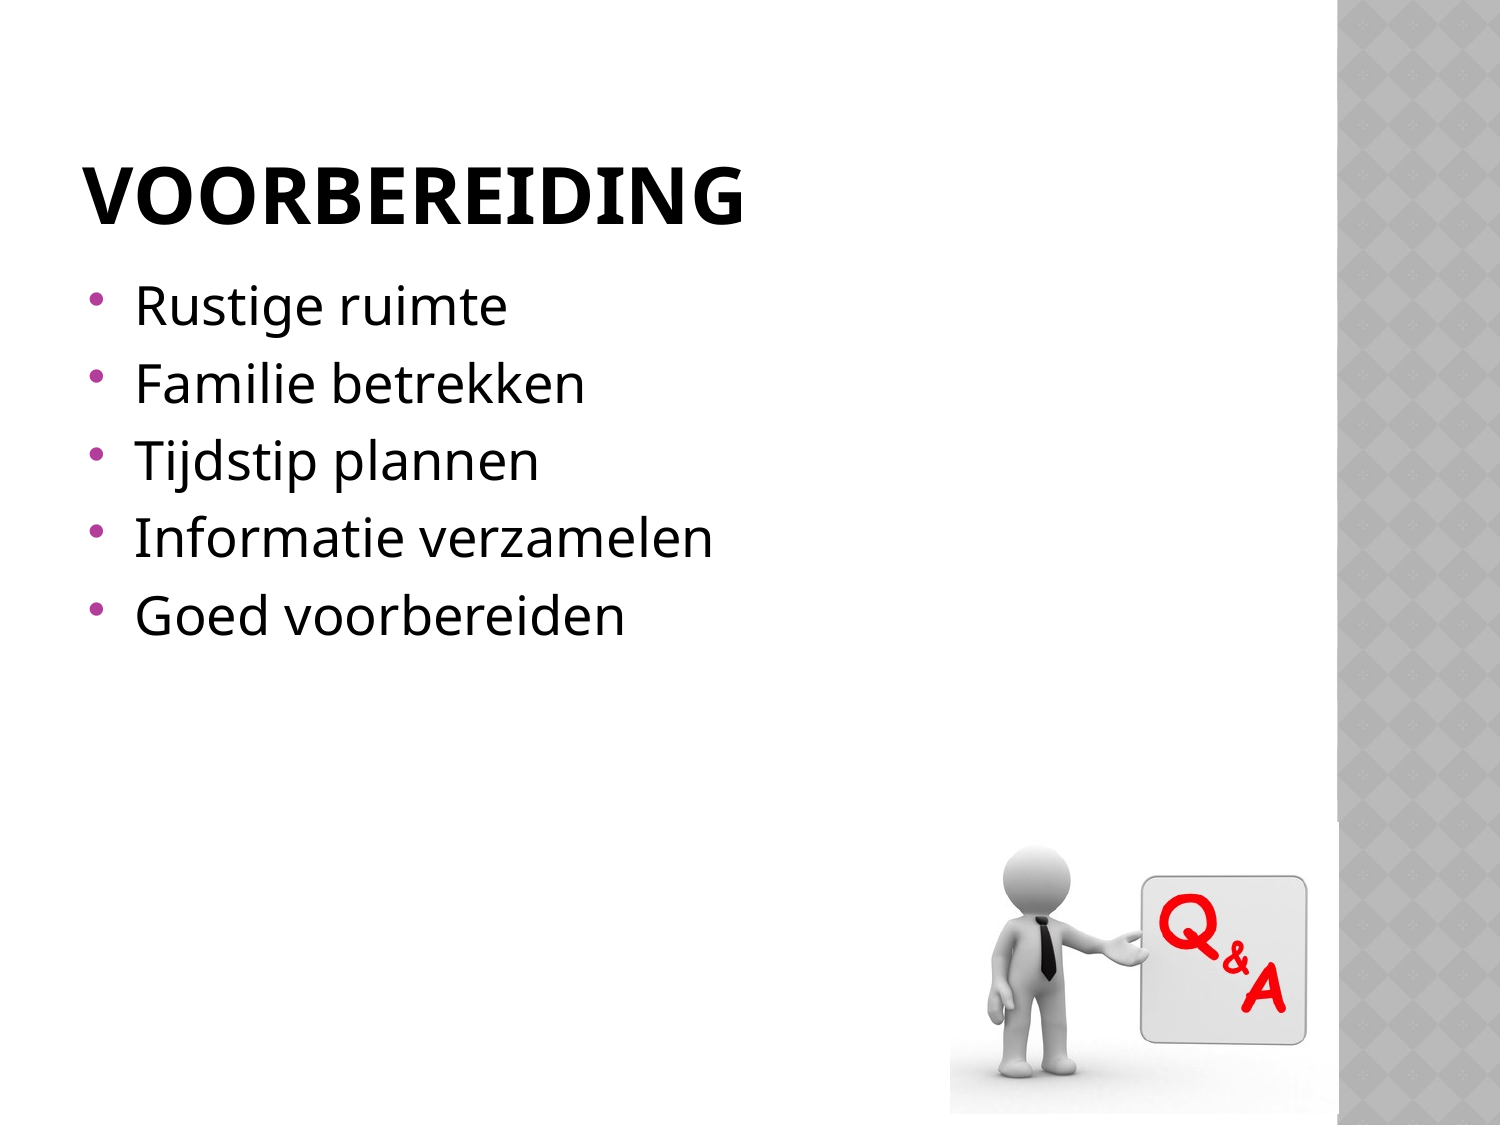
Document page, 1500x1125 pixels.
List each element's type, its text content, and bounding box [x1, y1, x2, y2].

list Rustige ruimte Familie betrekken Tijdstip plannen Informatie verzamelen Goed voorbereiden [75, 264, 1263, 1059]
title voorbereiding [75, 52, 1263, 240]
picture [950, 821, 1339, 1114]
